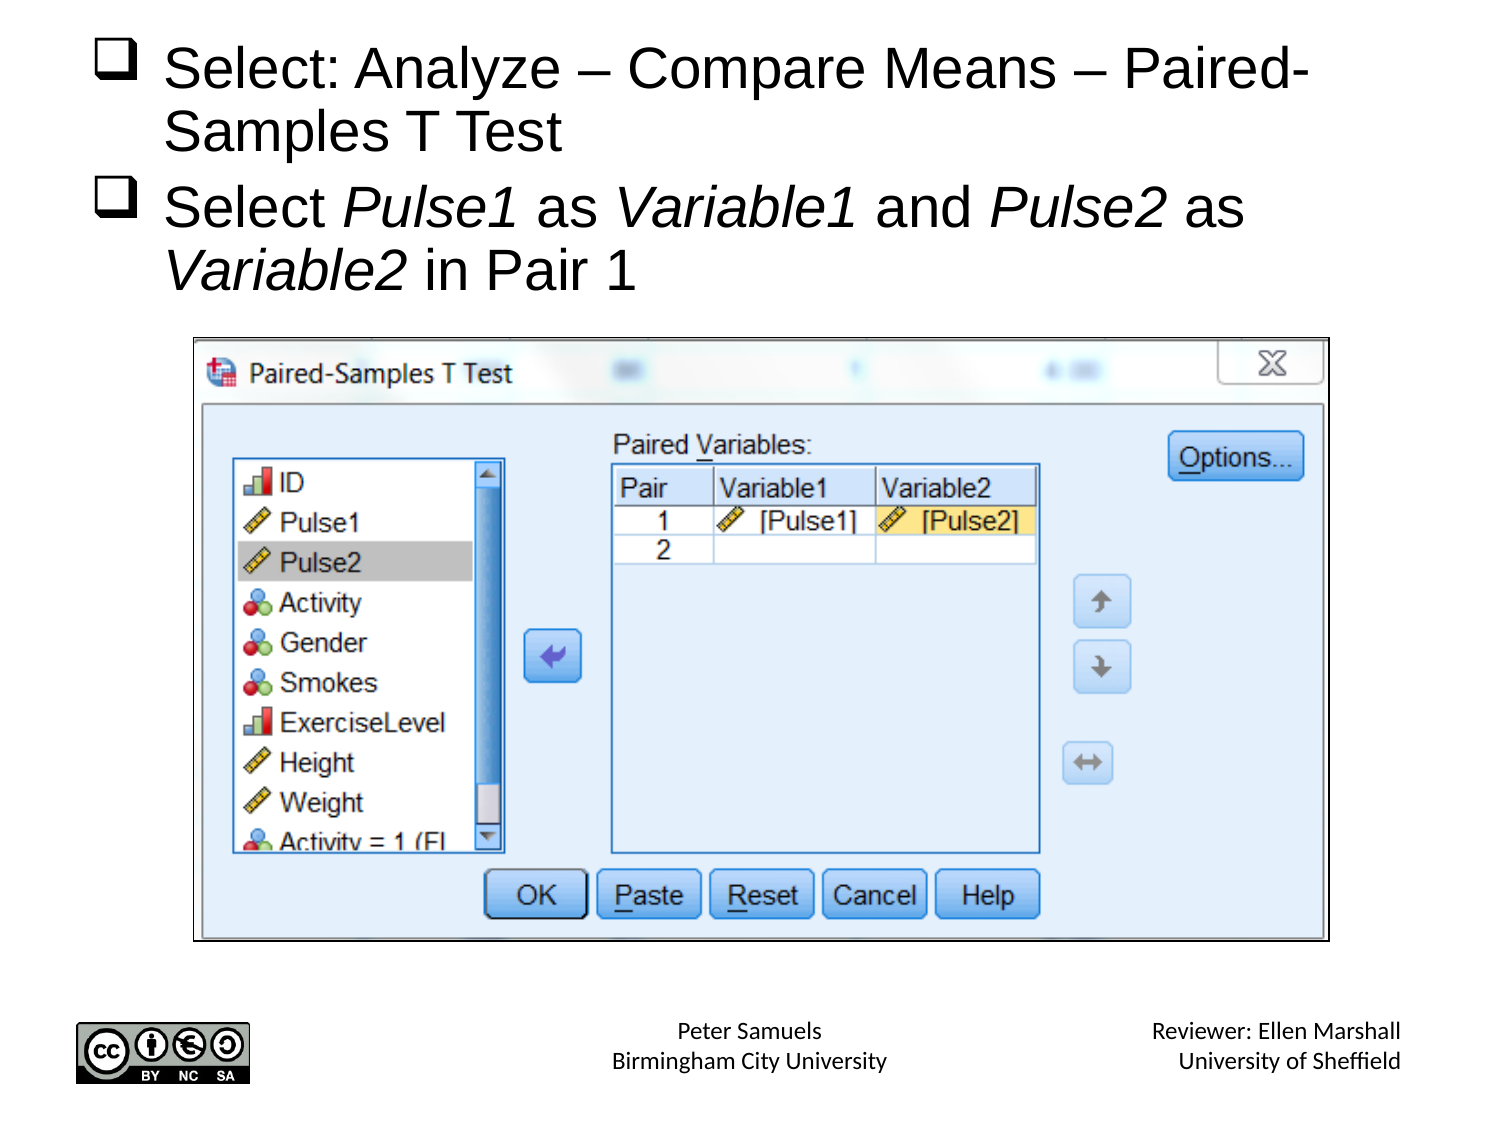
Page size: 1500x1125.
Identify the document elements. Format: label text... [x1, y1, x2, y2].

list Select: Analyze – Compare Means – Paired-Samples T Test Select Pulse1 as Variable1 and Pulse2 as Variable2 in Pair 1 [75, 30, 1436, 315]
text_box Peter Samuels Birmingham City University [549, 1007, 951, 1083]
text_box Reviewer: Ellen Marshall University of Sheffield [1038, 1007, 1417, 1083]
picture [76, 1022, 251, 1084]
picture [194, 337, 1329, 941]
